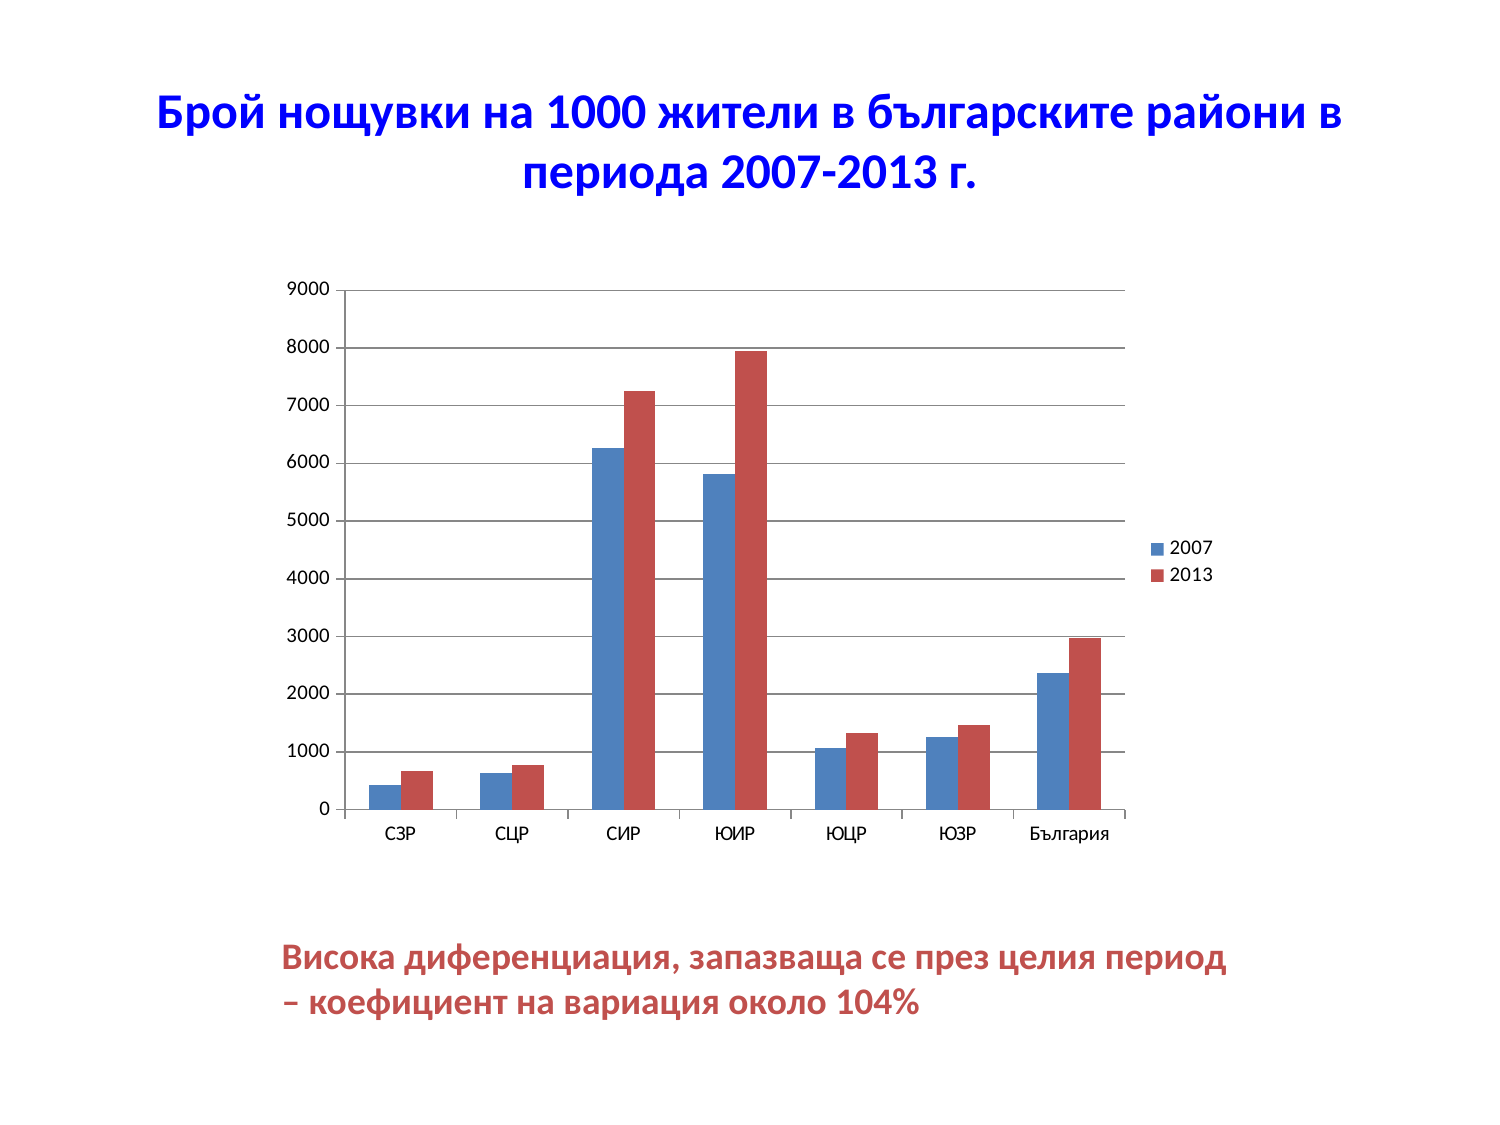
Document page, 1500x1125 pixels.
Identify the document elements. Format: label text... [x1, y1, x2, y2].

chart [266, 268, 1233, 857]
text_box Висока диференциация, запазваща се през целия период – коефициент на вариация около 104% [266, 924, 1251, 1030]
title Брой нощувки на 1000 жители в българските райони в периода 2007-2013 г. [75, 45, 1425, 233]
